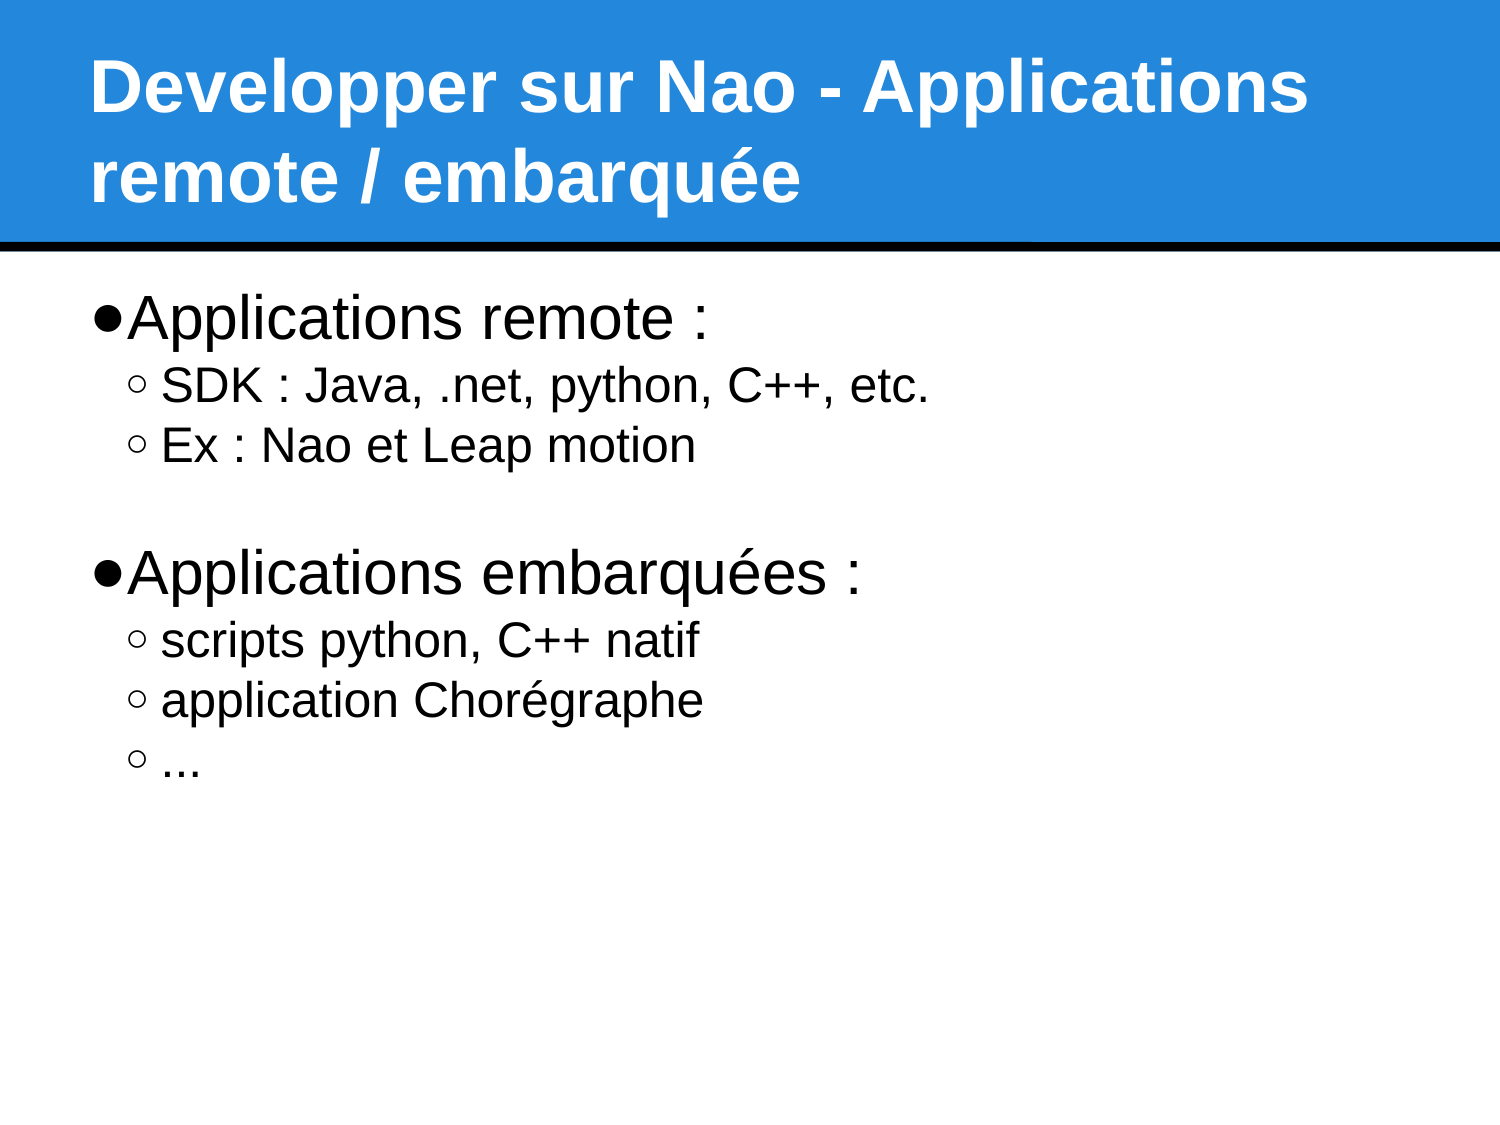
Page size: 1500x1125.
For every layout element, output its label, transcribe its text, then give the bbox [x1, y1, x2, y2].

text_box Applications remote : SDK : Java, .net, python, C++, etc. Ex : Nao et Leap motion Applications embarquées : scripts python, C++ natif application Chorégraphe ... [75, 262, 1425, 1078]
text_box Developper sur Nao - Applications remote / embarquée [75, 45, 1425, 233]
